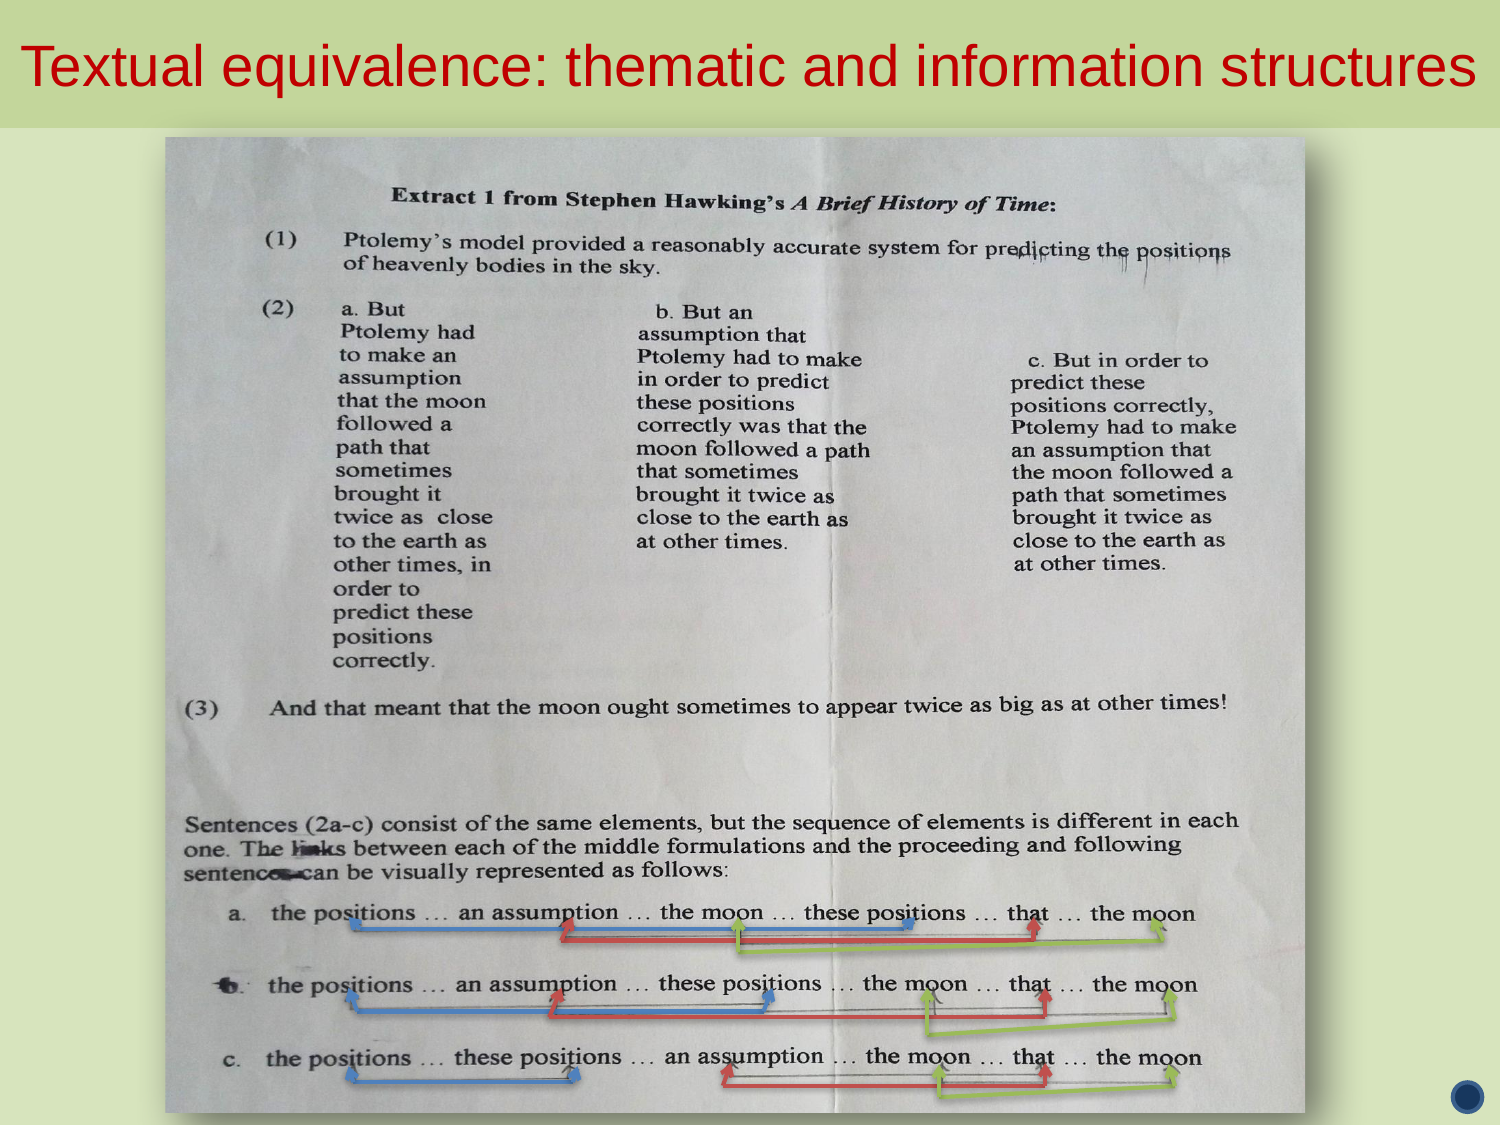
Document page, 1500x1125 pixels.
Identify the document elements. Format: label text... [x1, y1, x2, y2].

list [165, 136, 1306, 1114]
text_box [348, 916, 1176, 1098]
text_box Textual equivalence: thematic and information structures [0, 0, 1500, 128]
text_box [1450, 1080, 1485, 1115]
